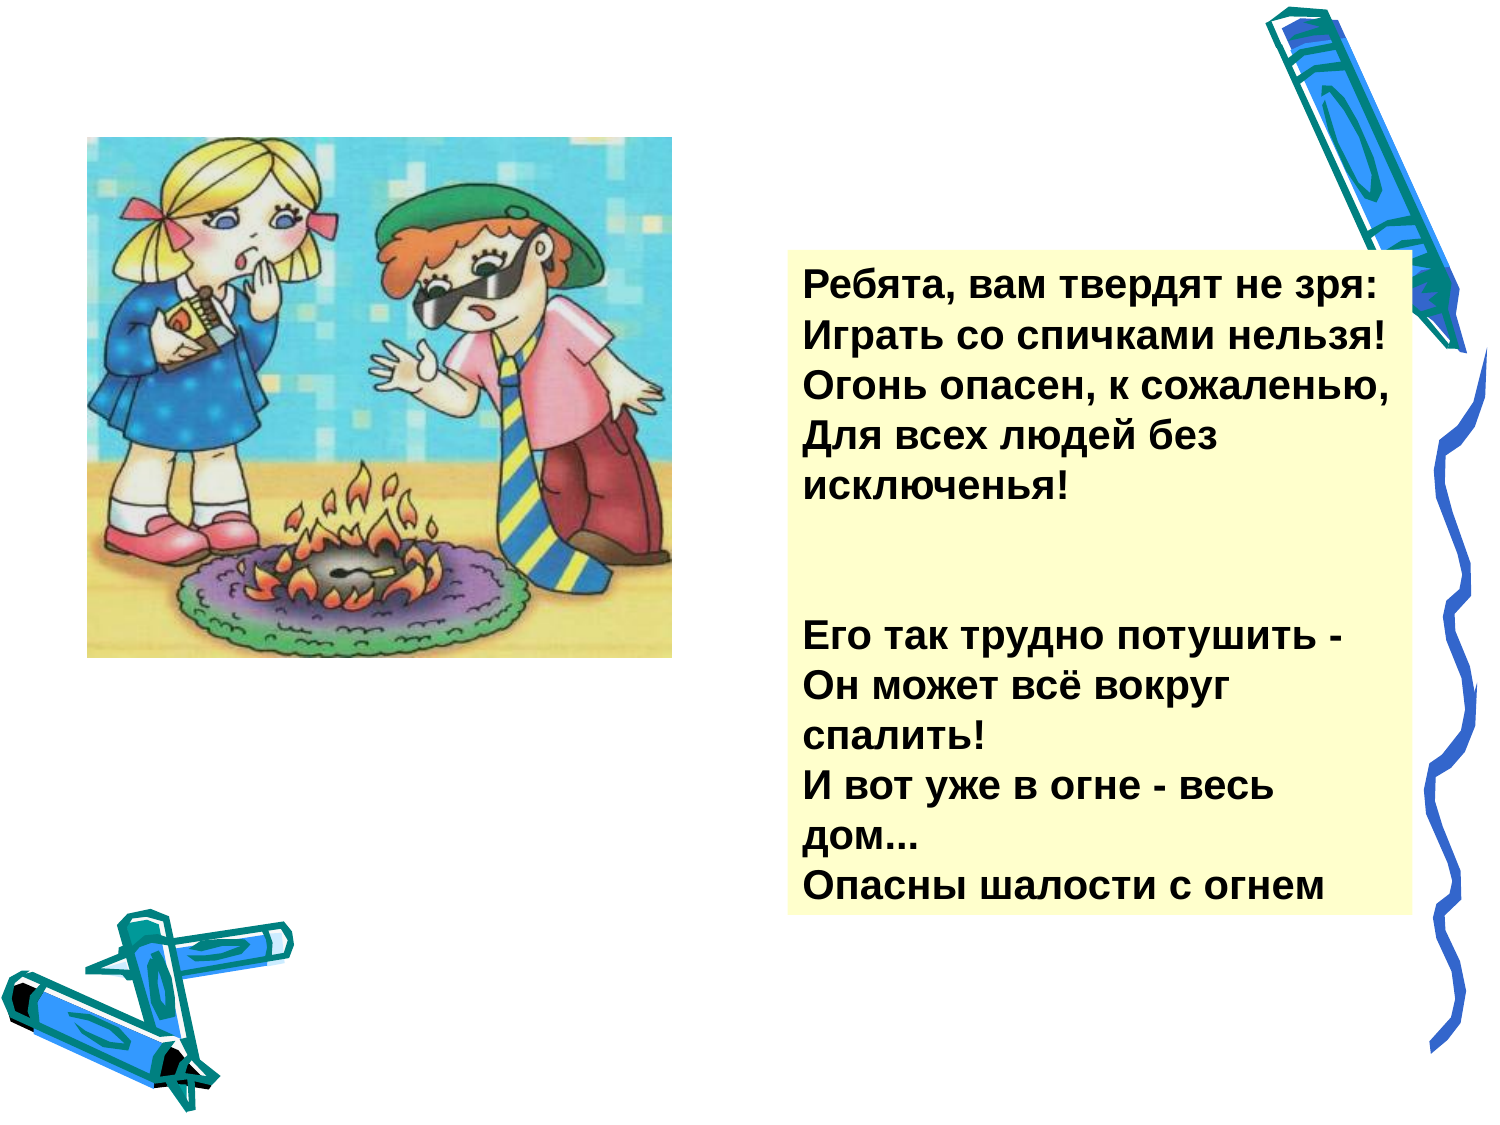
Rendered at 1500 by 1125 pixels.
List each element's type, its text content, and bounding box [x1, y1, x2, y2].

picture [87, 137, 673, 659]
text_box Ребята, вам твердят не зря: Играть со спичками нельзя! Огонь опасен, к сожаленью, Для всех людей без исключенья! Его так трудно потушить - Он может всё вокруг спалить! И вот уже в огне - весь дом... Опасны шалости с огнем [787, 249, 1413, 915]
